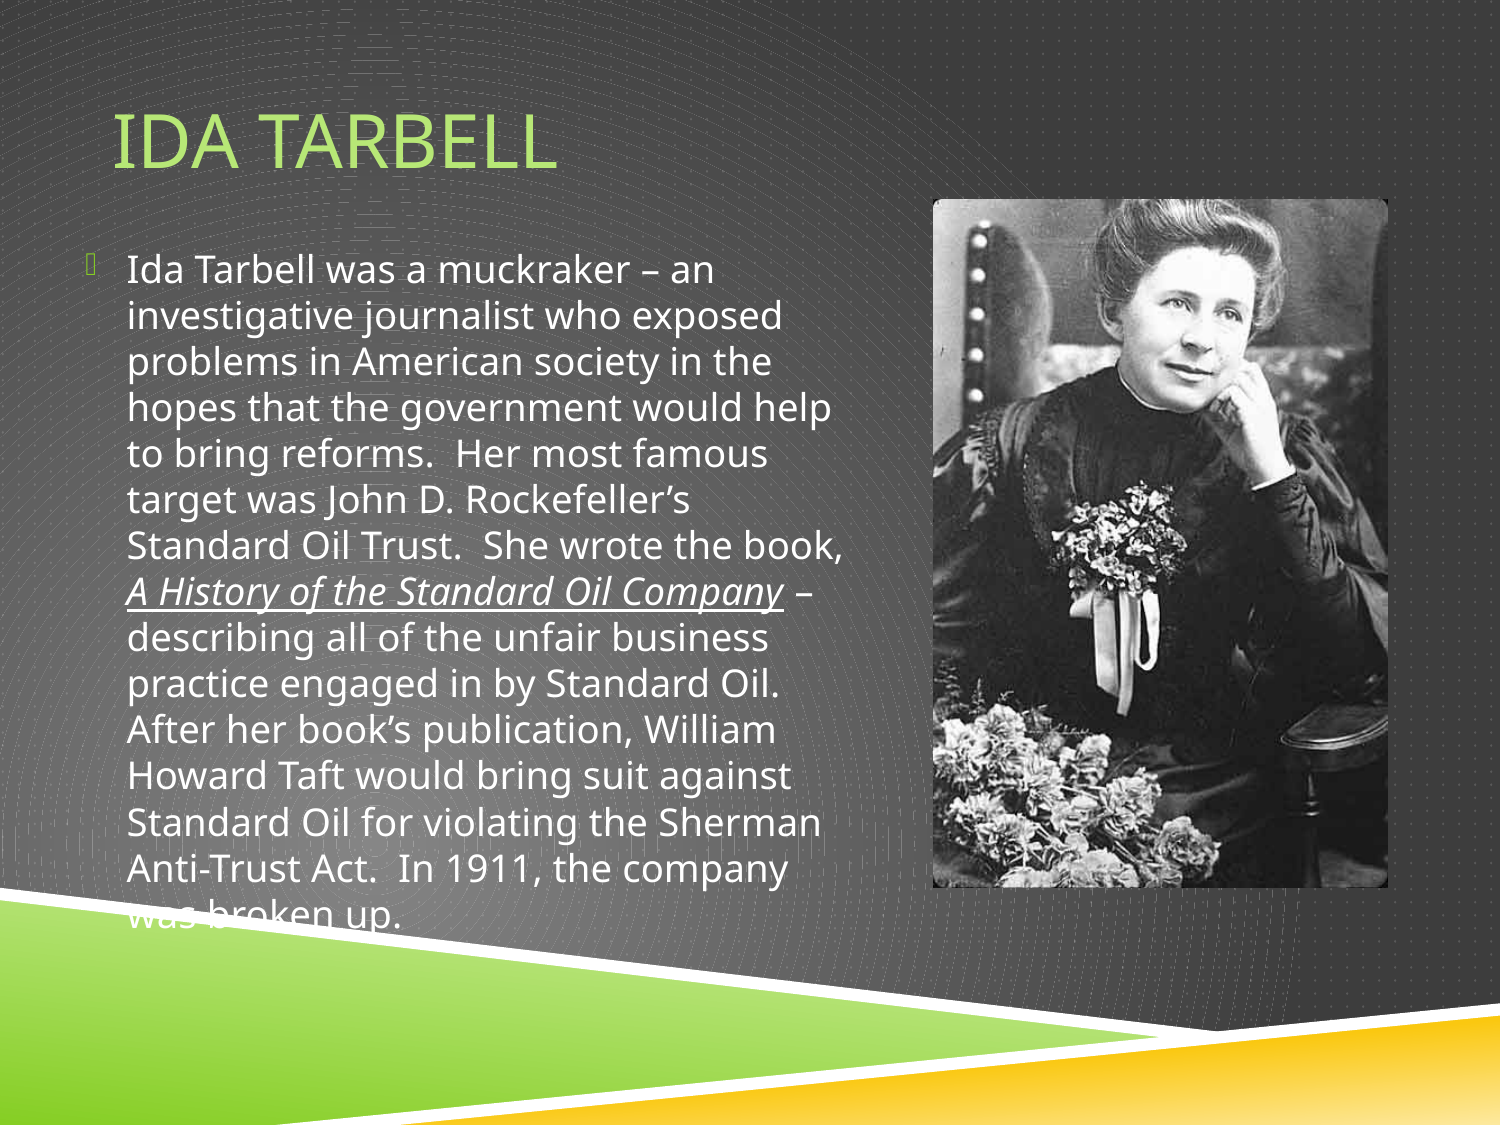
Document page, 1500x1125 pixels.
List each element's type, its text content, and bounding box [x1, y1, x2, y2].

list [933, 199, 1388, 889]
list Ida Tarbell was a muckraker – an investigative journalist who exposed problems in American society in the hopes that the government would help to bring reforms. Her most famous target was John D. Rockefeller’s Standard Oil Trust. She wrote the book, A History of the Standard Oil Company – describing all of the unfair business practice engaged in by Standard Oil. After her book’s publication, William Howard Taft would bring suit against Standard Oil for violating the Sherman Anti-Trust Act. In 1911, the company was broken up. [75, 237, 863, 950]
title Ida Tarbell [112, 45, 1388, 233]
